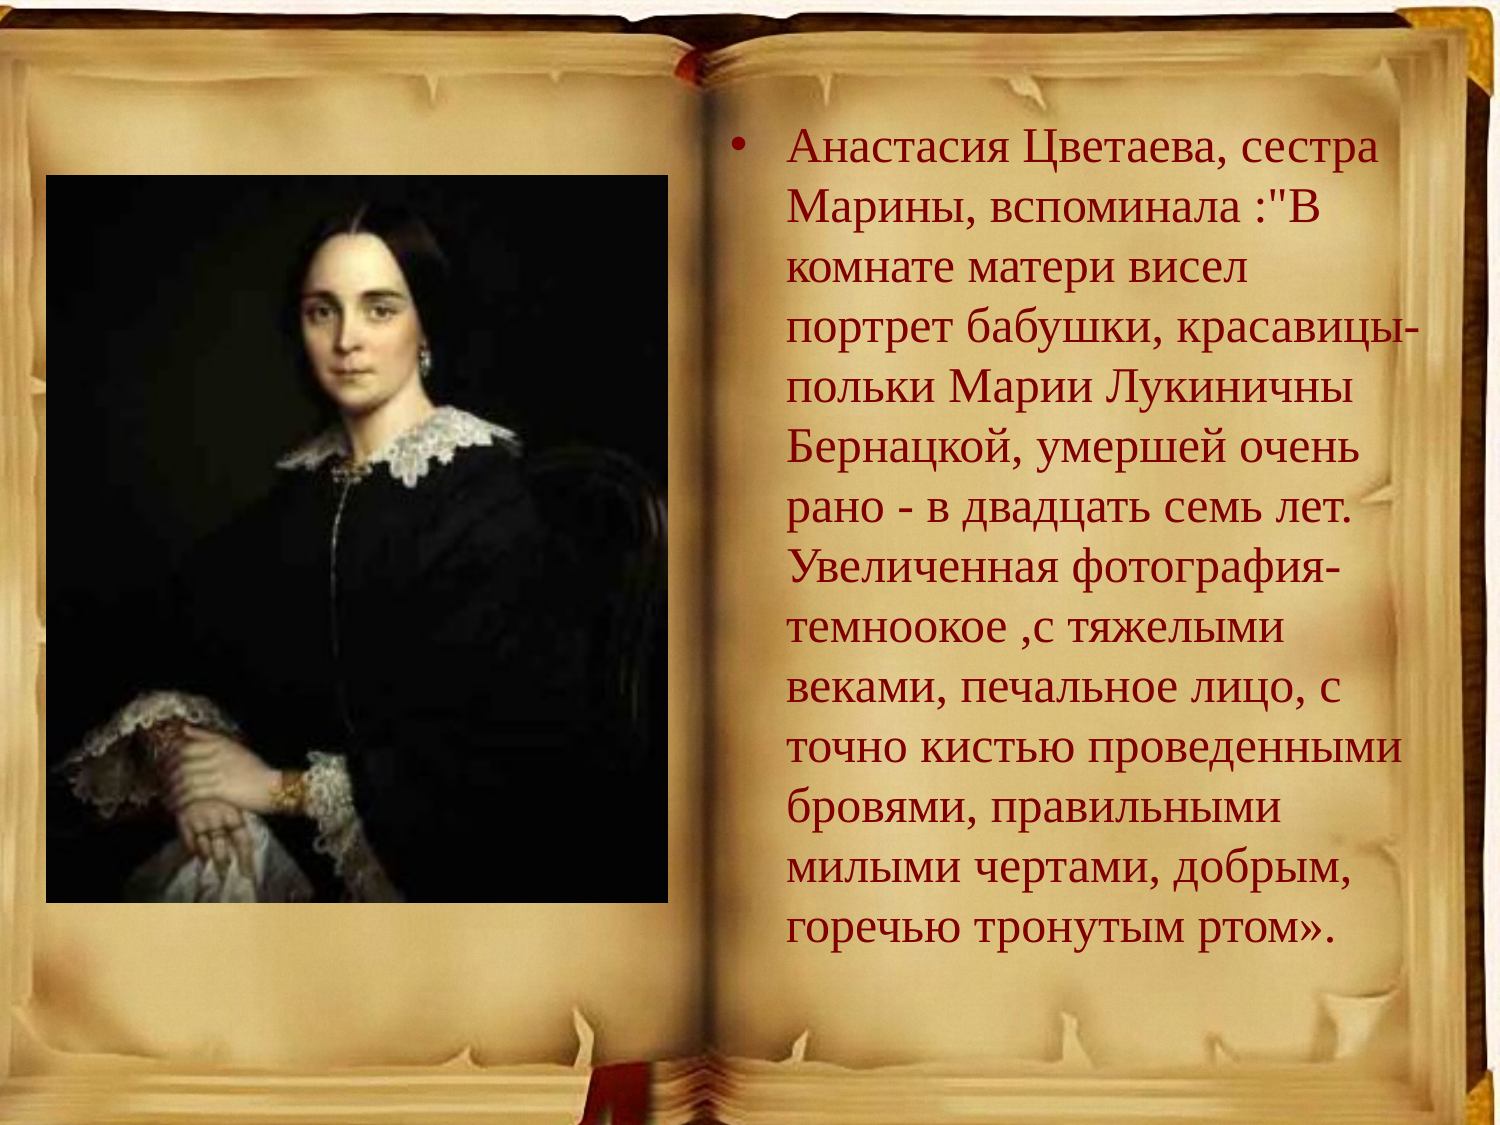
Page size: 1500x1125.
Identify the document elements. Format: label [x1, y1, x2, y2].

list [0, 0, 1500, 1125]
picture [46, 175, 669, 903]
